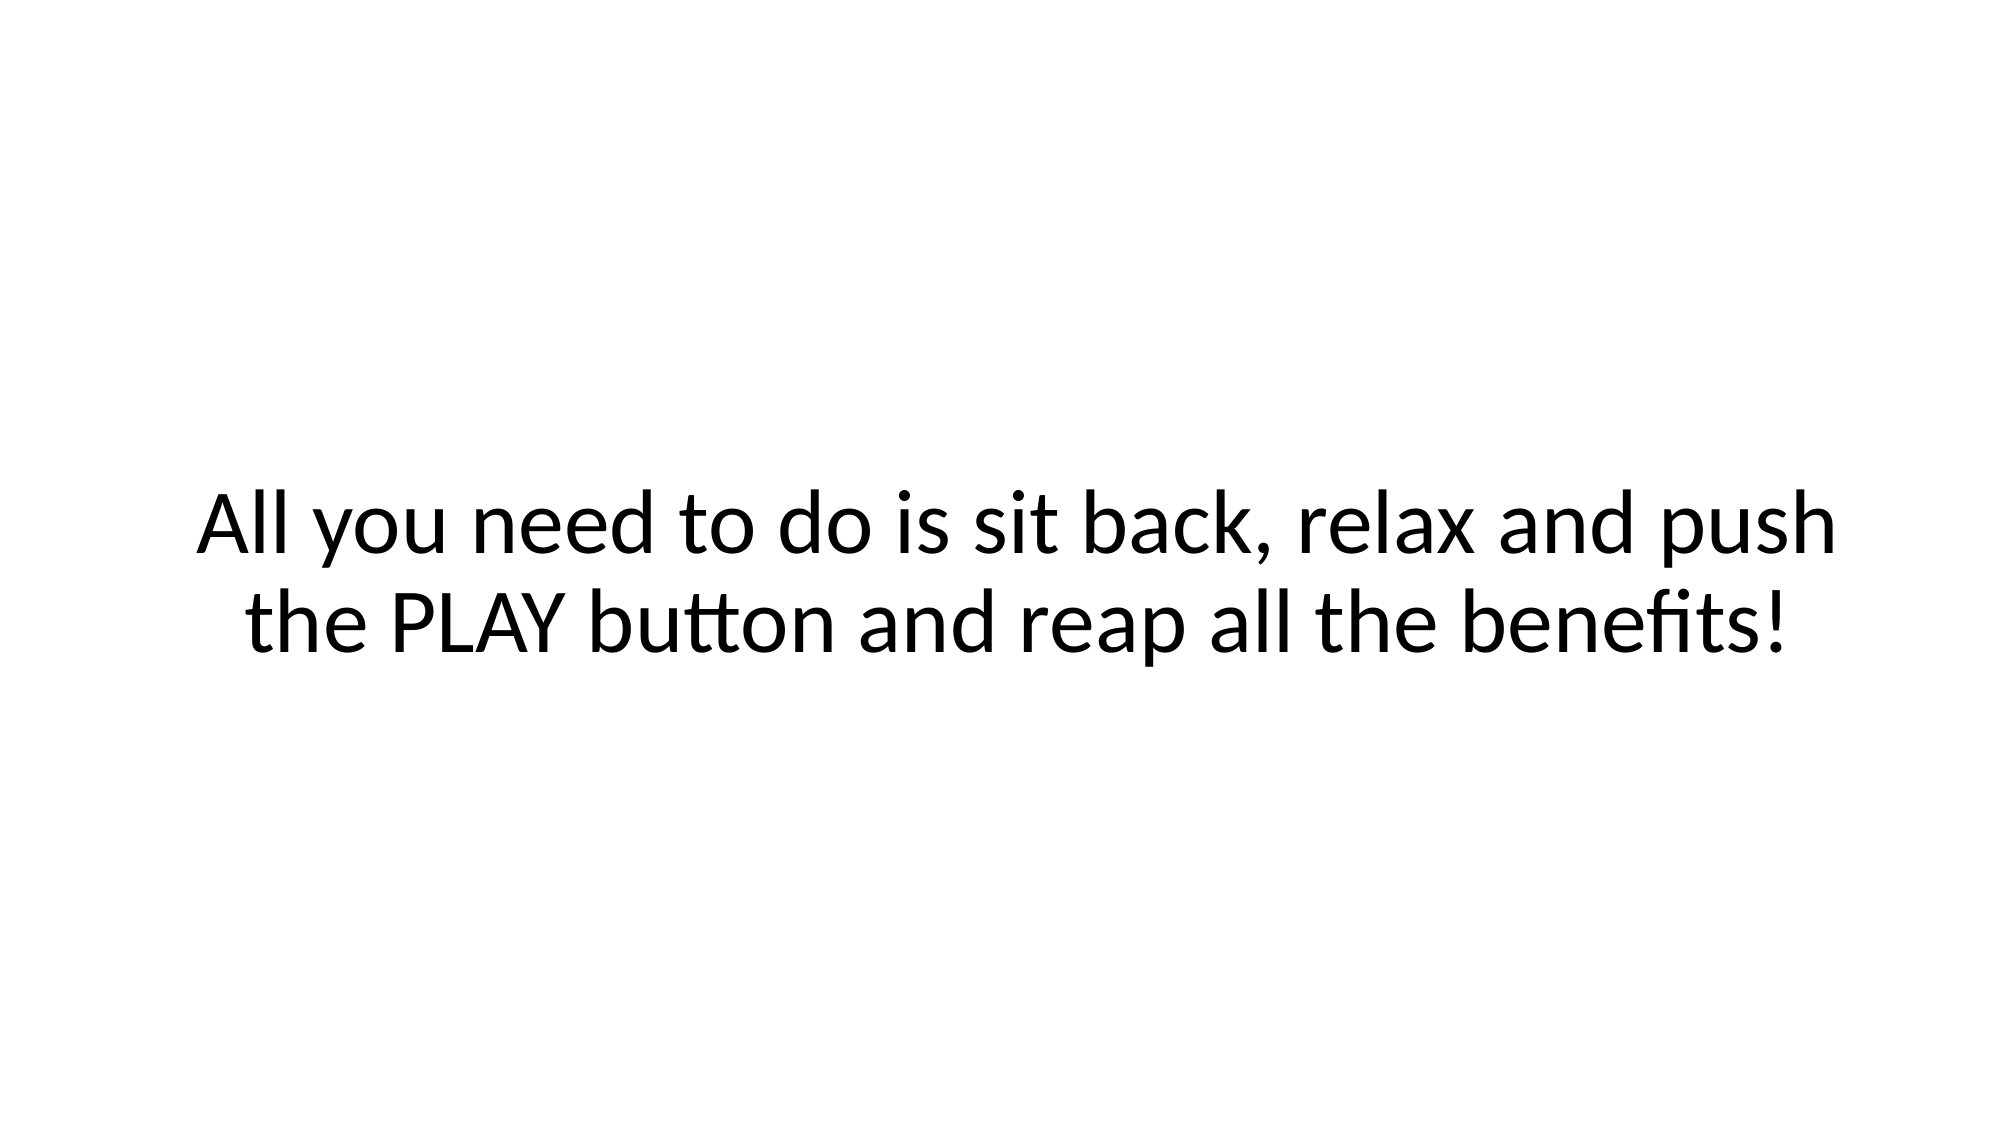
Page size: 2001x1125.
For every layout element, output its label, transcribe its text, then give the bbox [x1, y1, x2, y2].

list All you need to do is sit back, relax and push the PLAY button and reap all the benefits! [156, 347, 1882, 882]
